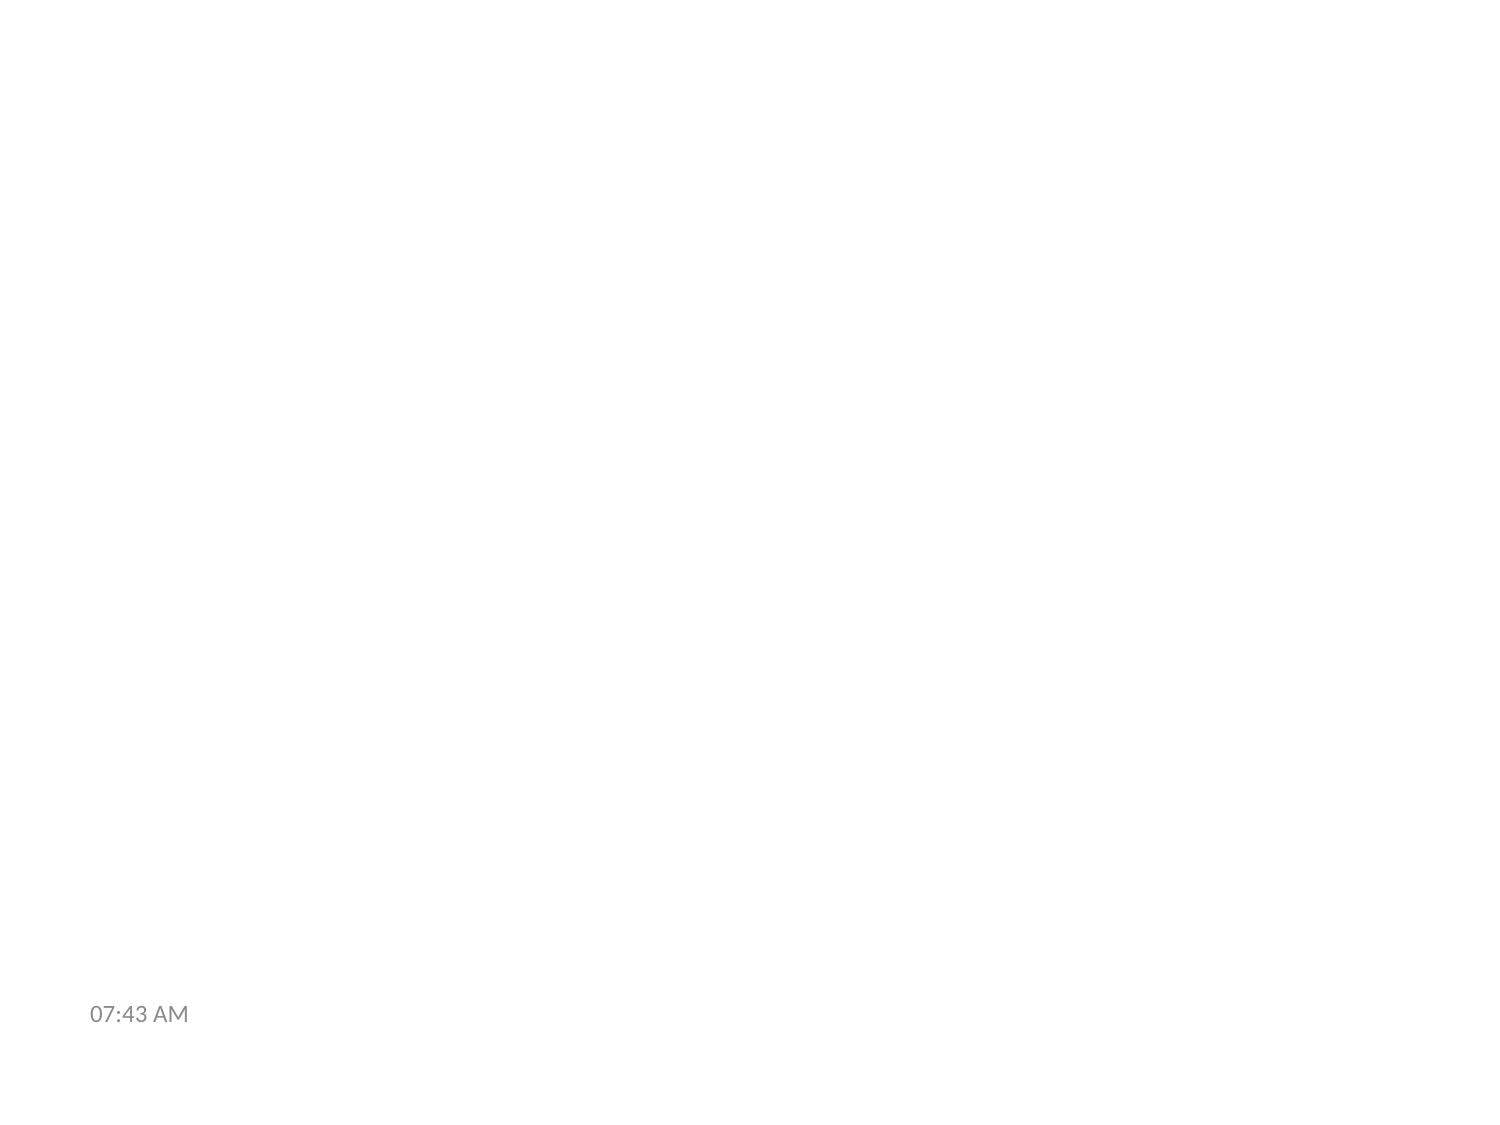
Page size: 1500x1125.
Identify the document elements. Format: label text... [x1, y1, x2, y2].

text_box 3:35 PM [75, 982, 425, 1043]
